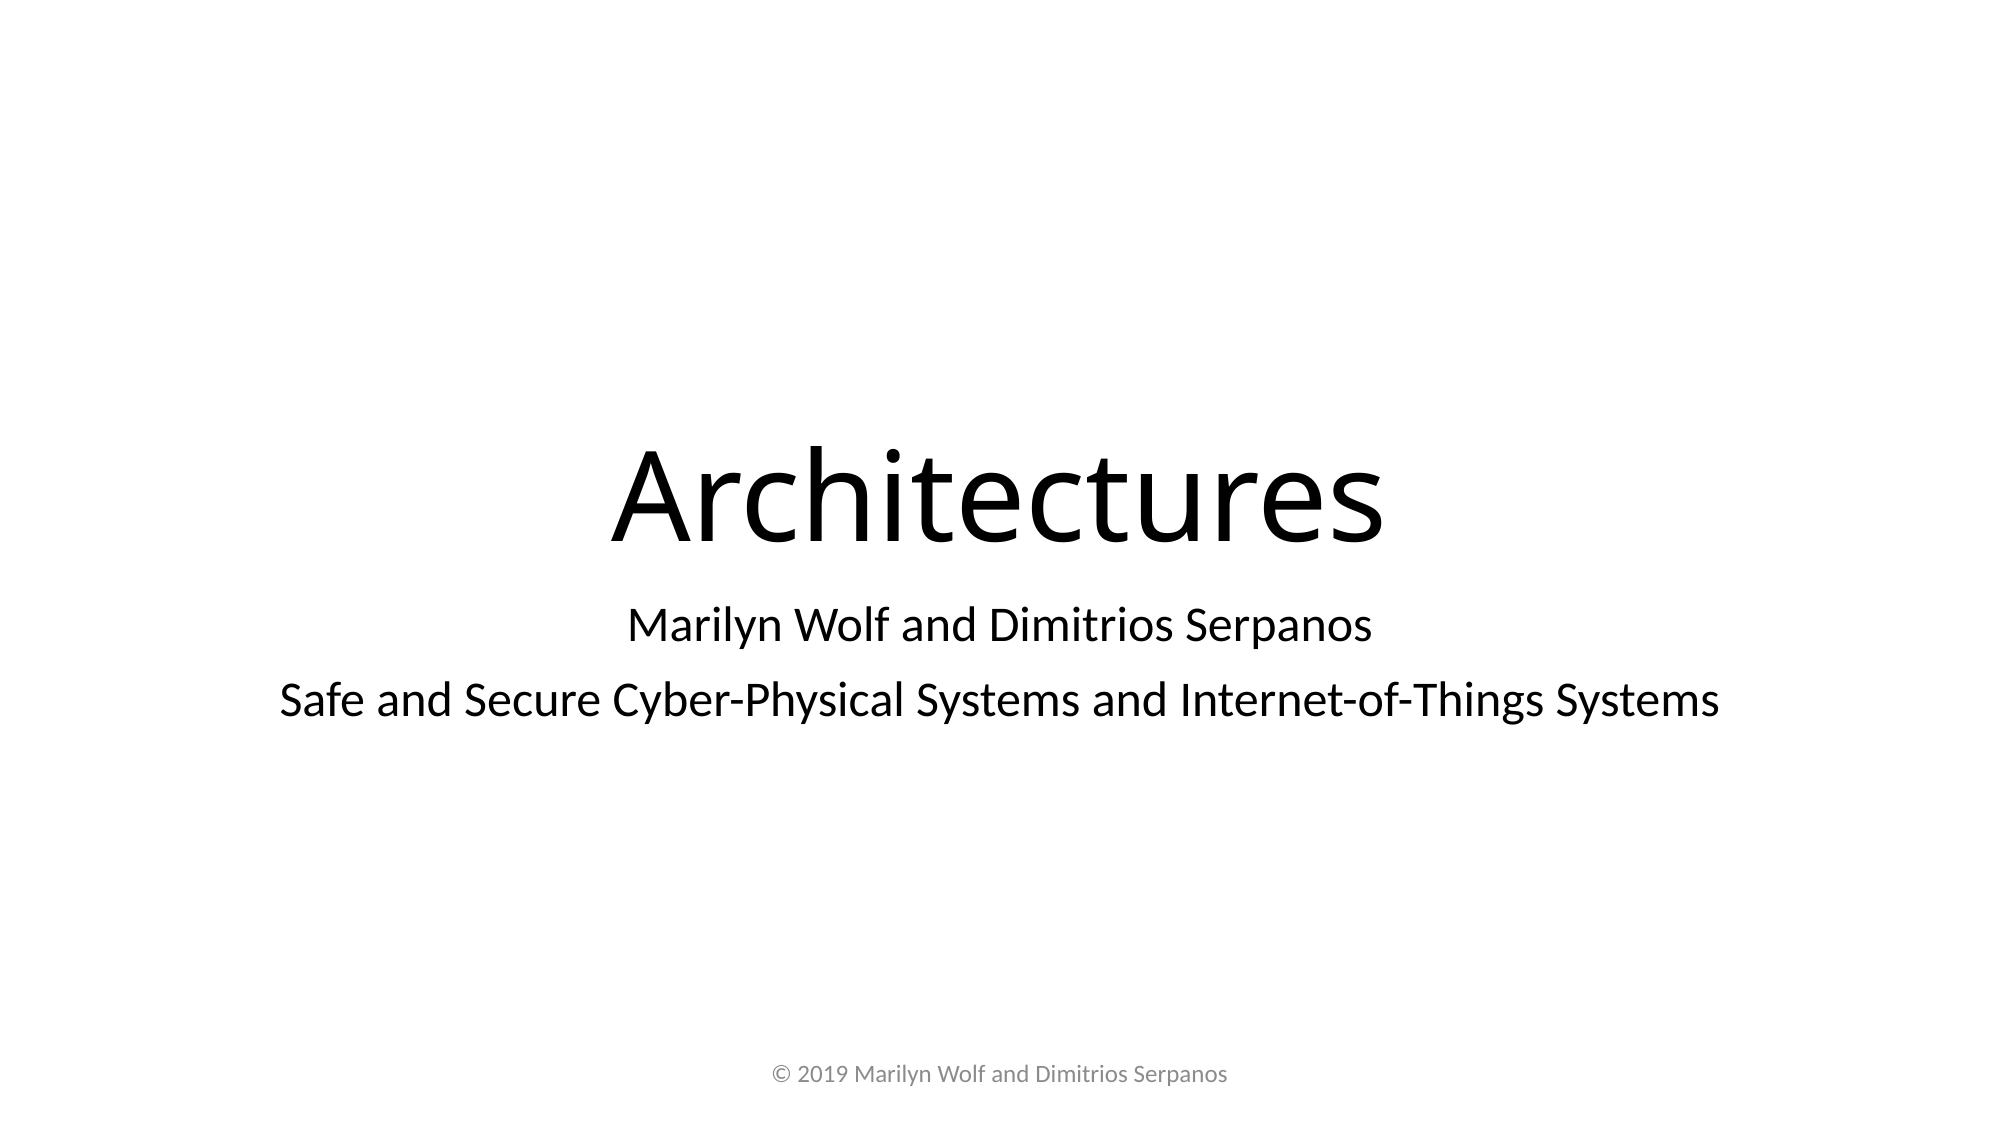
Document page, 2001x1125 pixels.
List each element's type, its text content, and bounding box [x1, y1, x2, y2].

footer © 2019 Marilyn Wolf and Dimitrios Serpanos [662, 1042, 1338, 1103]
title Architectures [249, 184, 1750, 576]
subtitle Marilyn Wolf and Dimitrios Serpanos Safe and Secure Cyber-Physical Systems and Internet-of-Things Systems [249, 590, 1750, 863]
